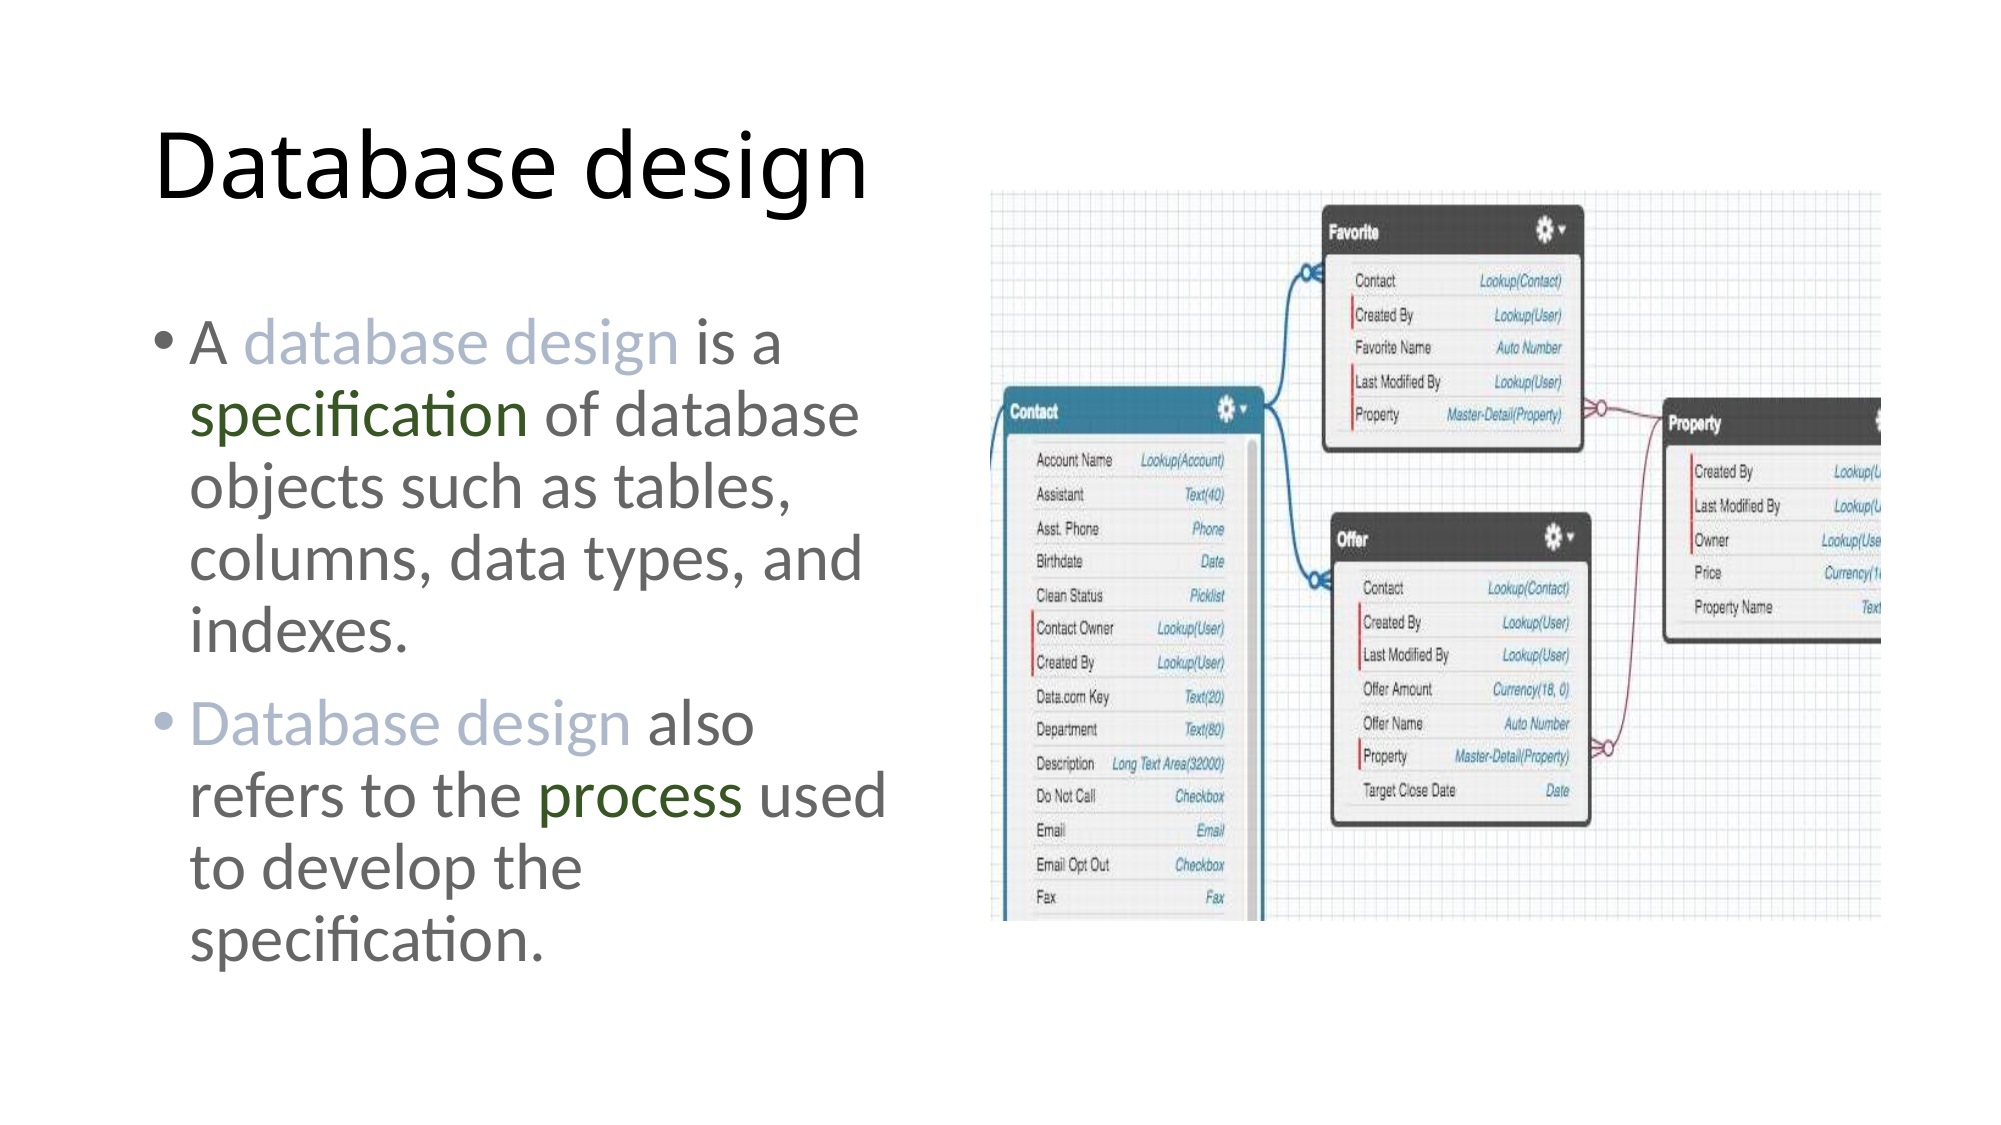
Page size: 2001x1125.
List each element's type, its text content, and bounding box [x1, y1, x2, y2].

title Database design [137, 59, 1863, 278]
list A database design is a specification of database objects such as tables, columns, data types, and indexes. Database design also refers to the process used to develop the specification. [137, 299, 941, 1014]
picture [990, 190, 1881, 921]
